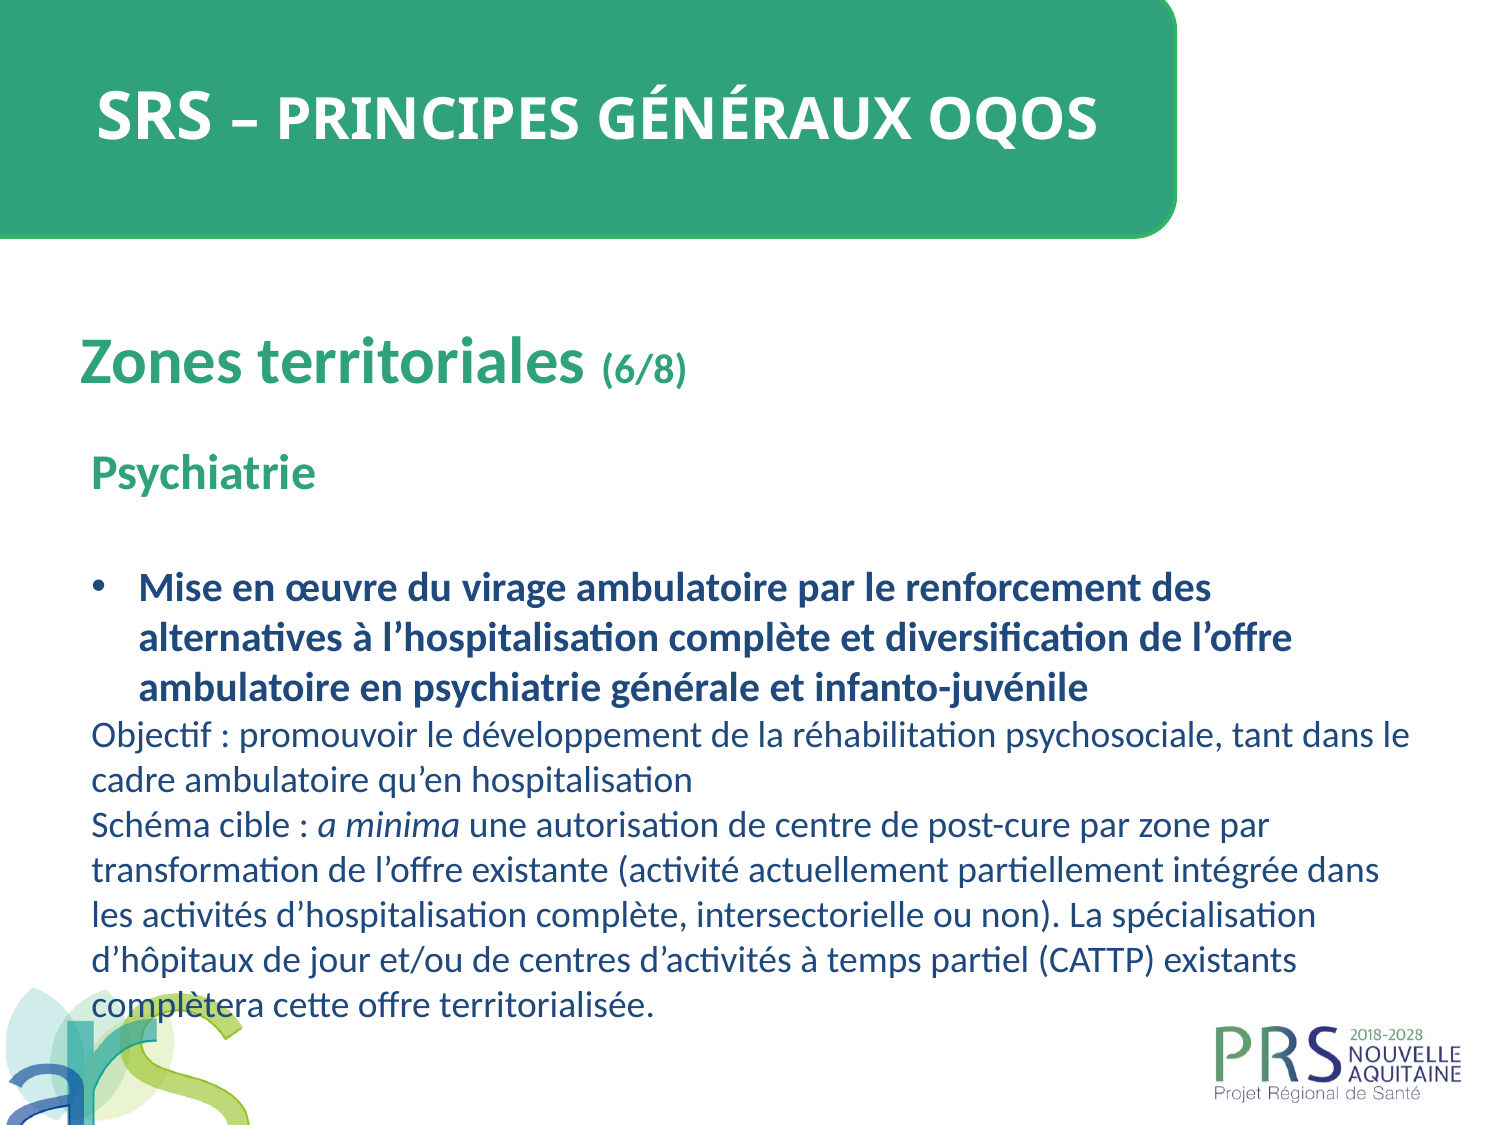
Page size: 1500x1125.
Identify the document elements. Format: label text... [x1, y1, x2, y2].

picture [1210, 1023, 1466, 1103]
picture [5, 987, 250, 1125]
text_box [0, 0, 1176, 239]
list Zones territoriales (6/8) [64, 239, 1447, 539]
text_box Psychiatrie Mise en œuvre du virage ambulatoire par le renforcement des alternatives à l’hospitalisation complète et diversification de l’offre ambulatoire en psychiatrie générale et infanto-juvénile Objectif : promouvoir le développement de la réhabilitation psychosociale, tant dans le cadre ambulatoire qu’en hospitalisation Schéma cible : a minima une autorisation de centre de post-cure par zone par transformation de l’offre existante (activité actuellement partiellement intégrée dans les activités d’hospitalisation complète, intersectorielle ou non). La spécialisation d’hôpitaux de jour et/ou de centres d’activités à temps partiel (CATTP) existants complètera cette offre territorialisée. [76, 432, 1436, 1068]
text_box SRS – Principes généraux OQOS [29, 19, 1415, 207]
